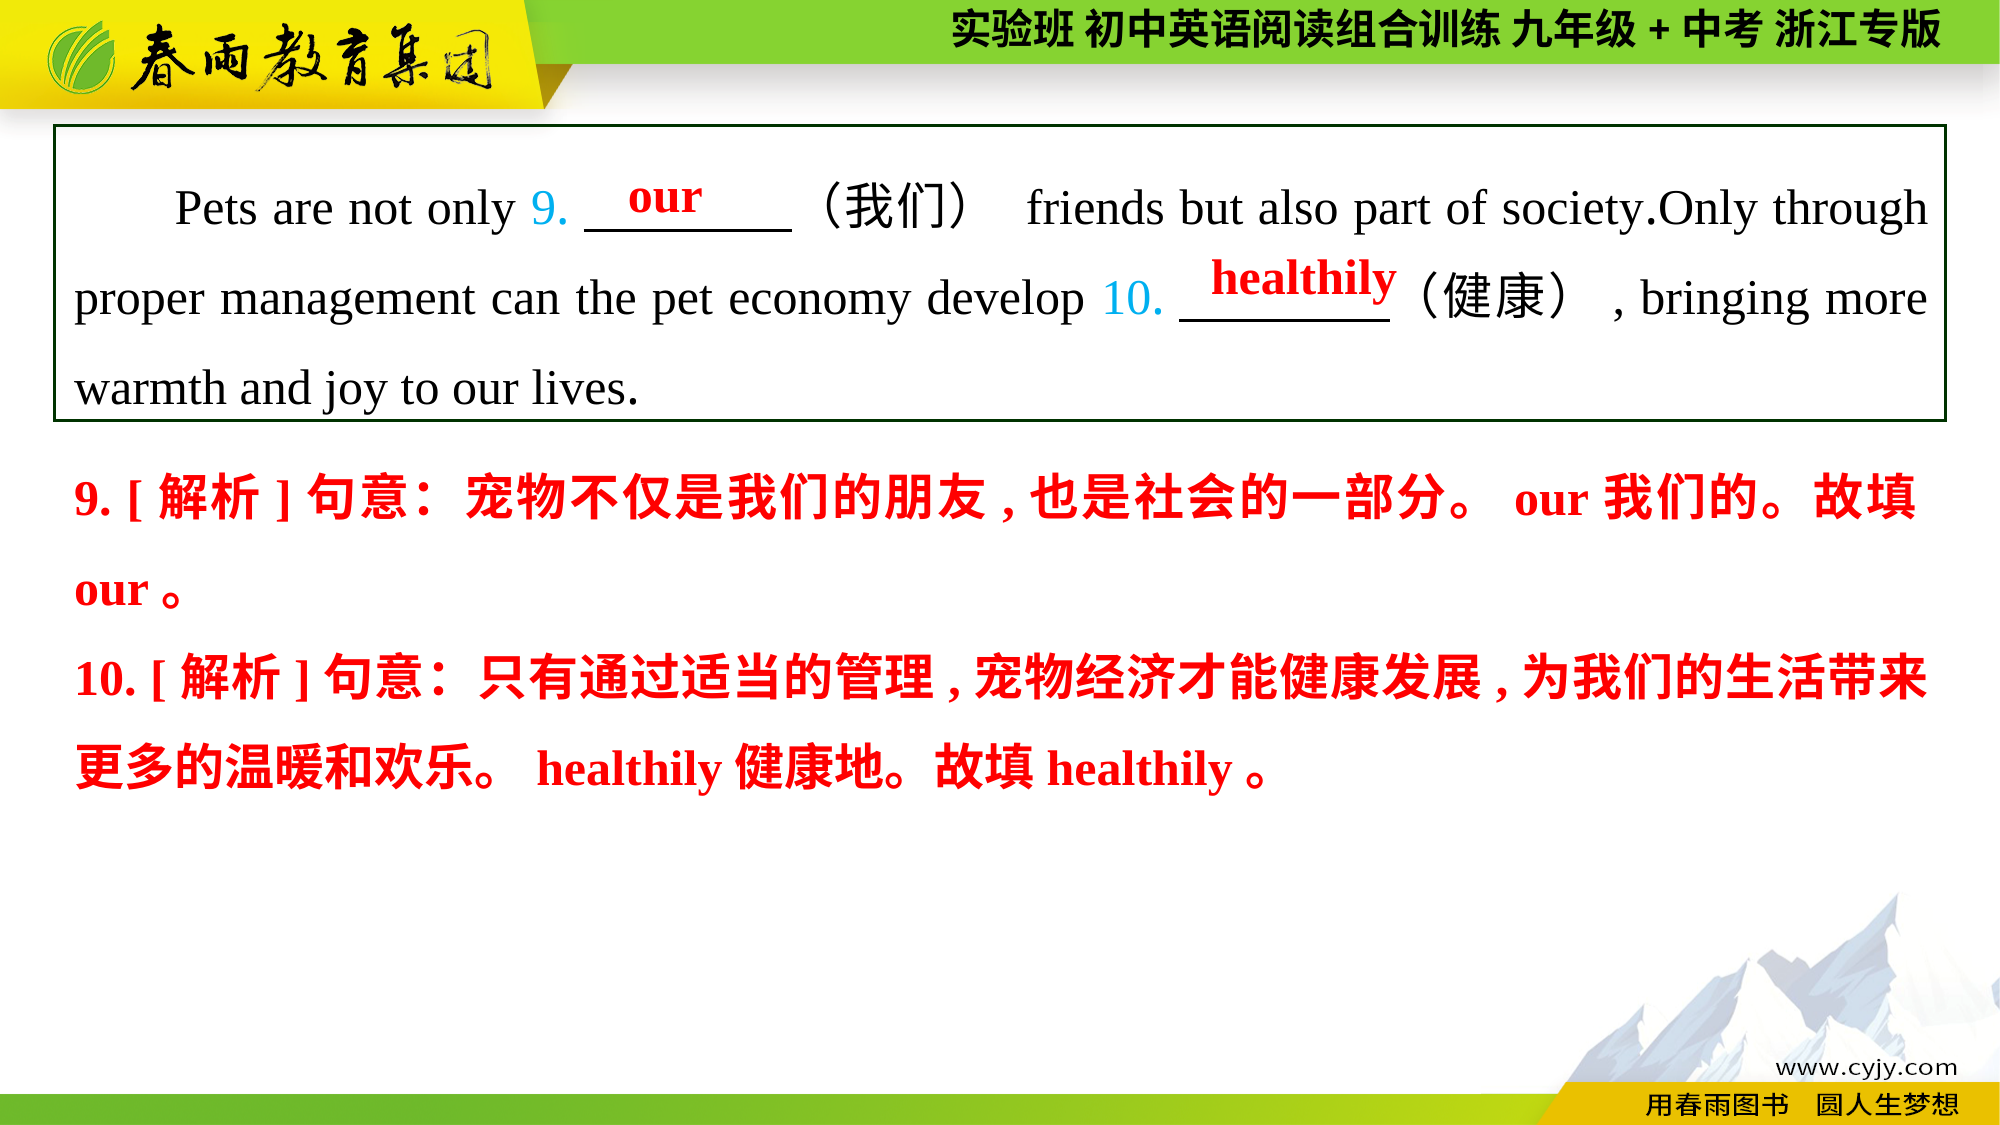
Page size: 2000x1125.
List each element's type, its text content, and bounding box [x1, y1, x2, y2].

text_box healthily [1196, 236, 1413, 312]
text_box 9. [解析]句意：宠物不仅是我们的朋友,也是社会的一部分。our我们的。故填our。 10. [解析]句意：只有通过适当的管理,宠物经济才能健康发展,为我们的生活带来更多的温暖和欢乐。healthily健康地。故填healthily。 [59, 427, 1944, 803]
text_box [54, 125, 1946, 421]
picture [0, 0, 2000, 1125]
text_box our [613, 154, 718, 230]
